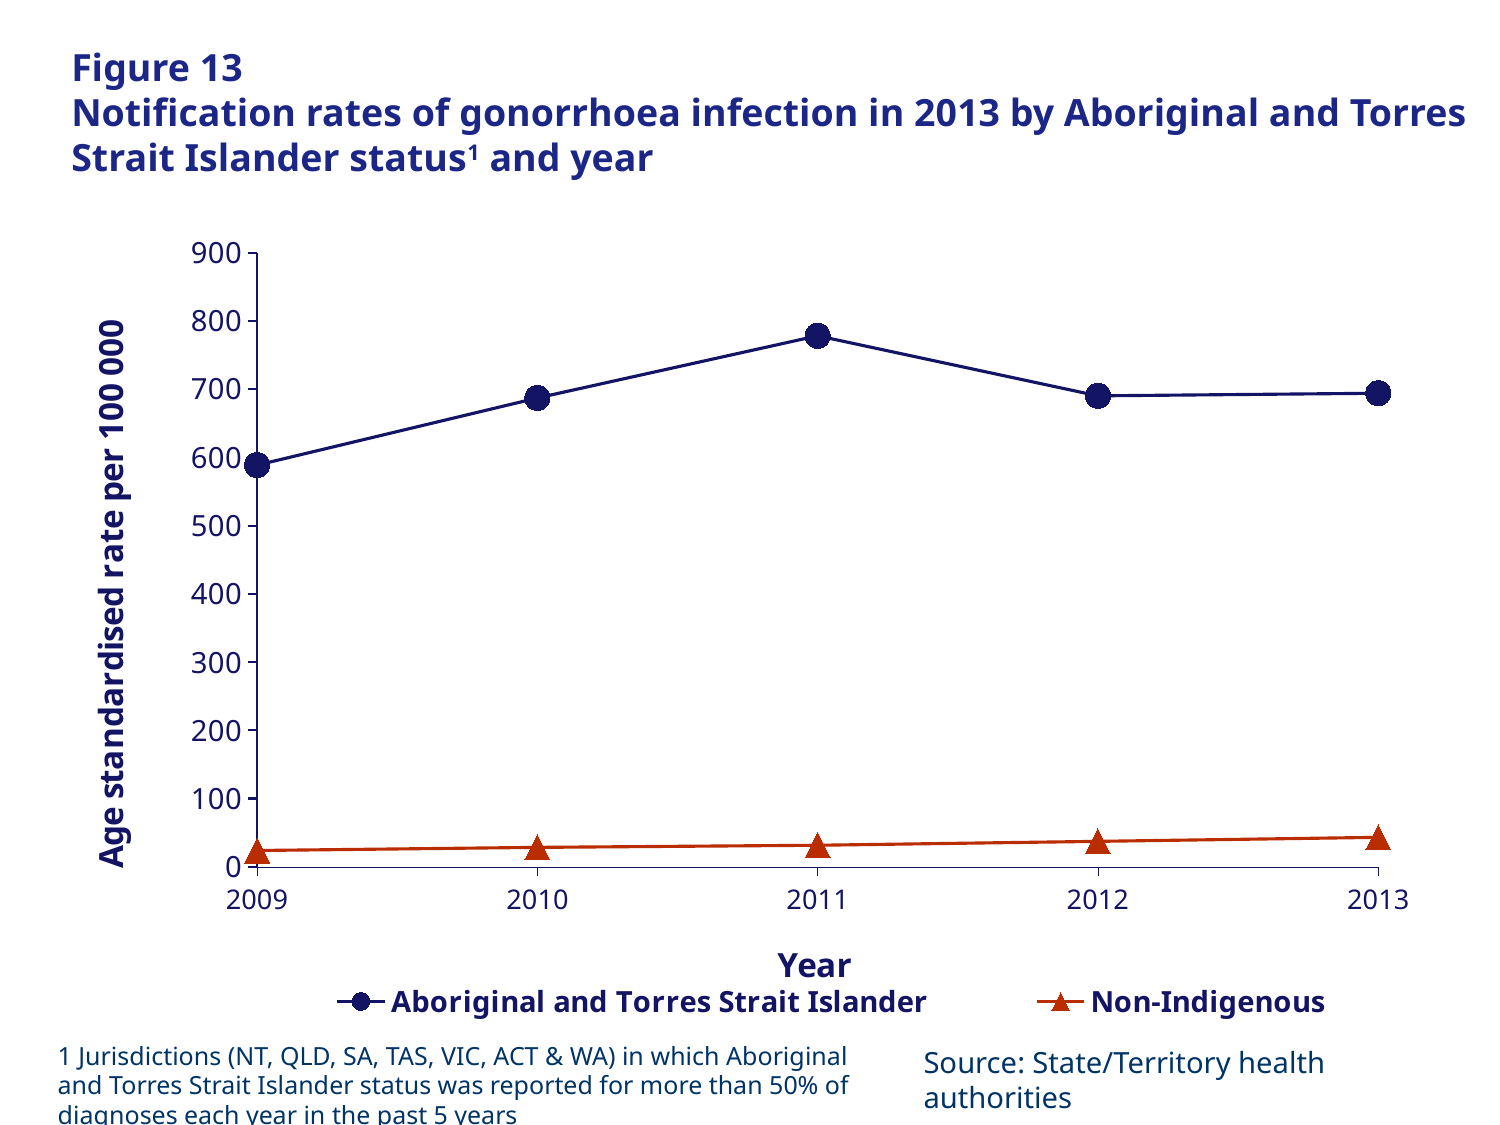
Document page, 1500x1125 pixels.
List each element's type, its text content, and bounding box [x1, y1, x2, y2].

title Figure 13 Notification rates of gonorrhoea infection in 2013 by Aboriginal and Torres Strait Islander status1 and year [56, 36, 1500, 162]
text_box Source: State/Territory health authorities [908, 1037, 1473, 1123]
text_box 1 Jurisdictions (NT, QLD, SA, TAS, VIC, ACT & WA) in which Aboriginal and Torres Strait Islander status was reported for more than 50% of diagnoses each year in the past 5 years [42, 1032, 906, 1125]
chart [78, 220, 1433, 1033]
